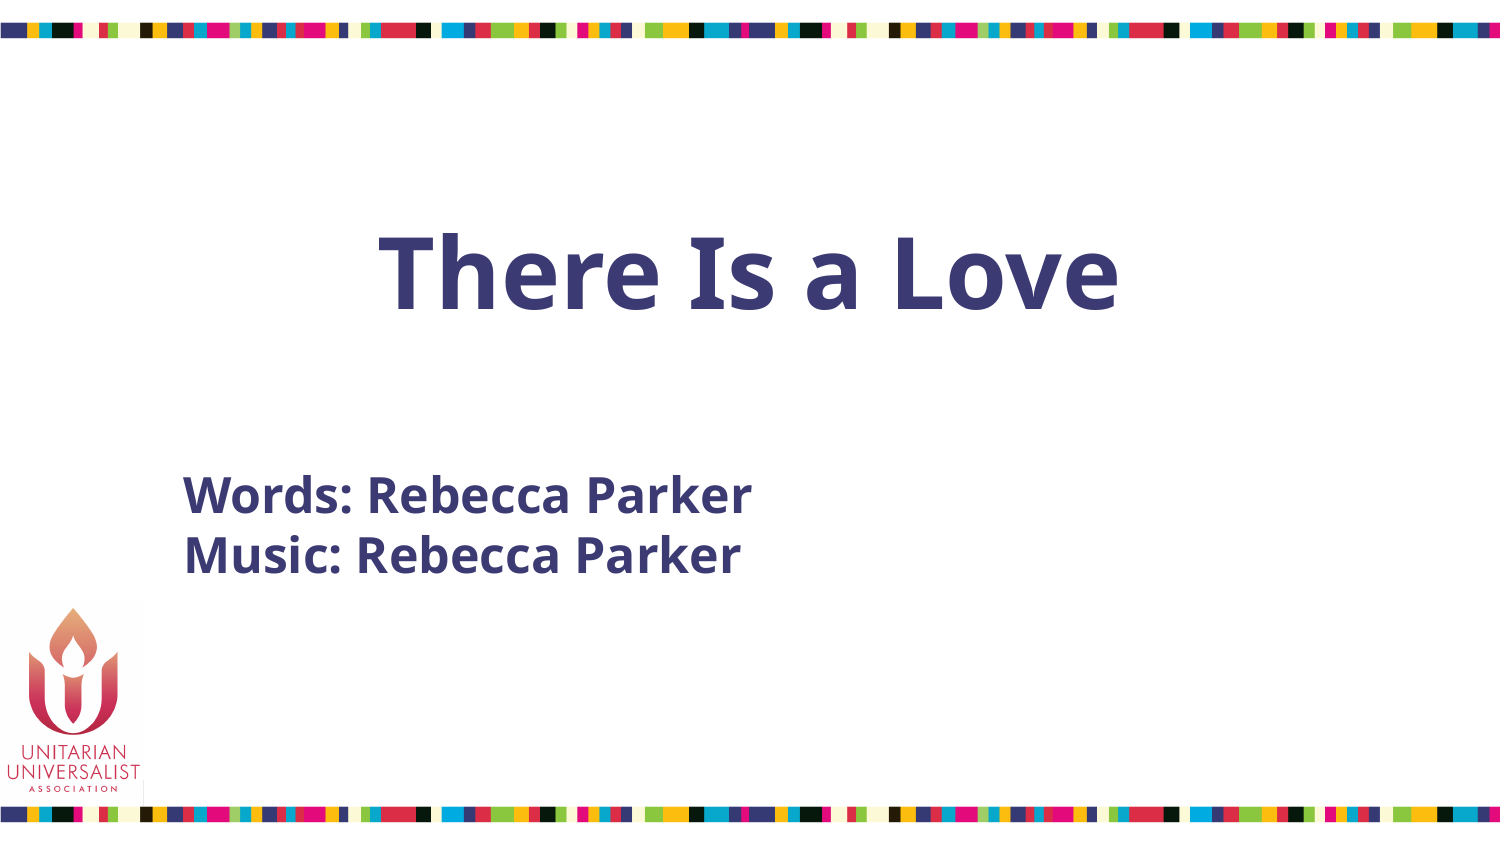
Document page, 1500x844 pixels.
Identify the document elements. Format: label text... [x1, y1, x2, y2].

text_box There Is a Love [74, 75, 1425, 345]
picture [0, 22, 1500, 40]
picture [0, 600, 1500, 824]
text_box Words: Rebecca Parker Music: Rebecca Parker [168, 448, 1495, 659]
